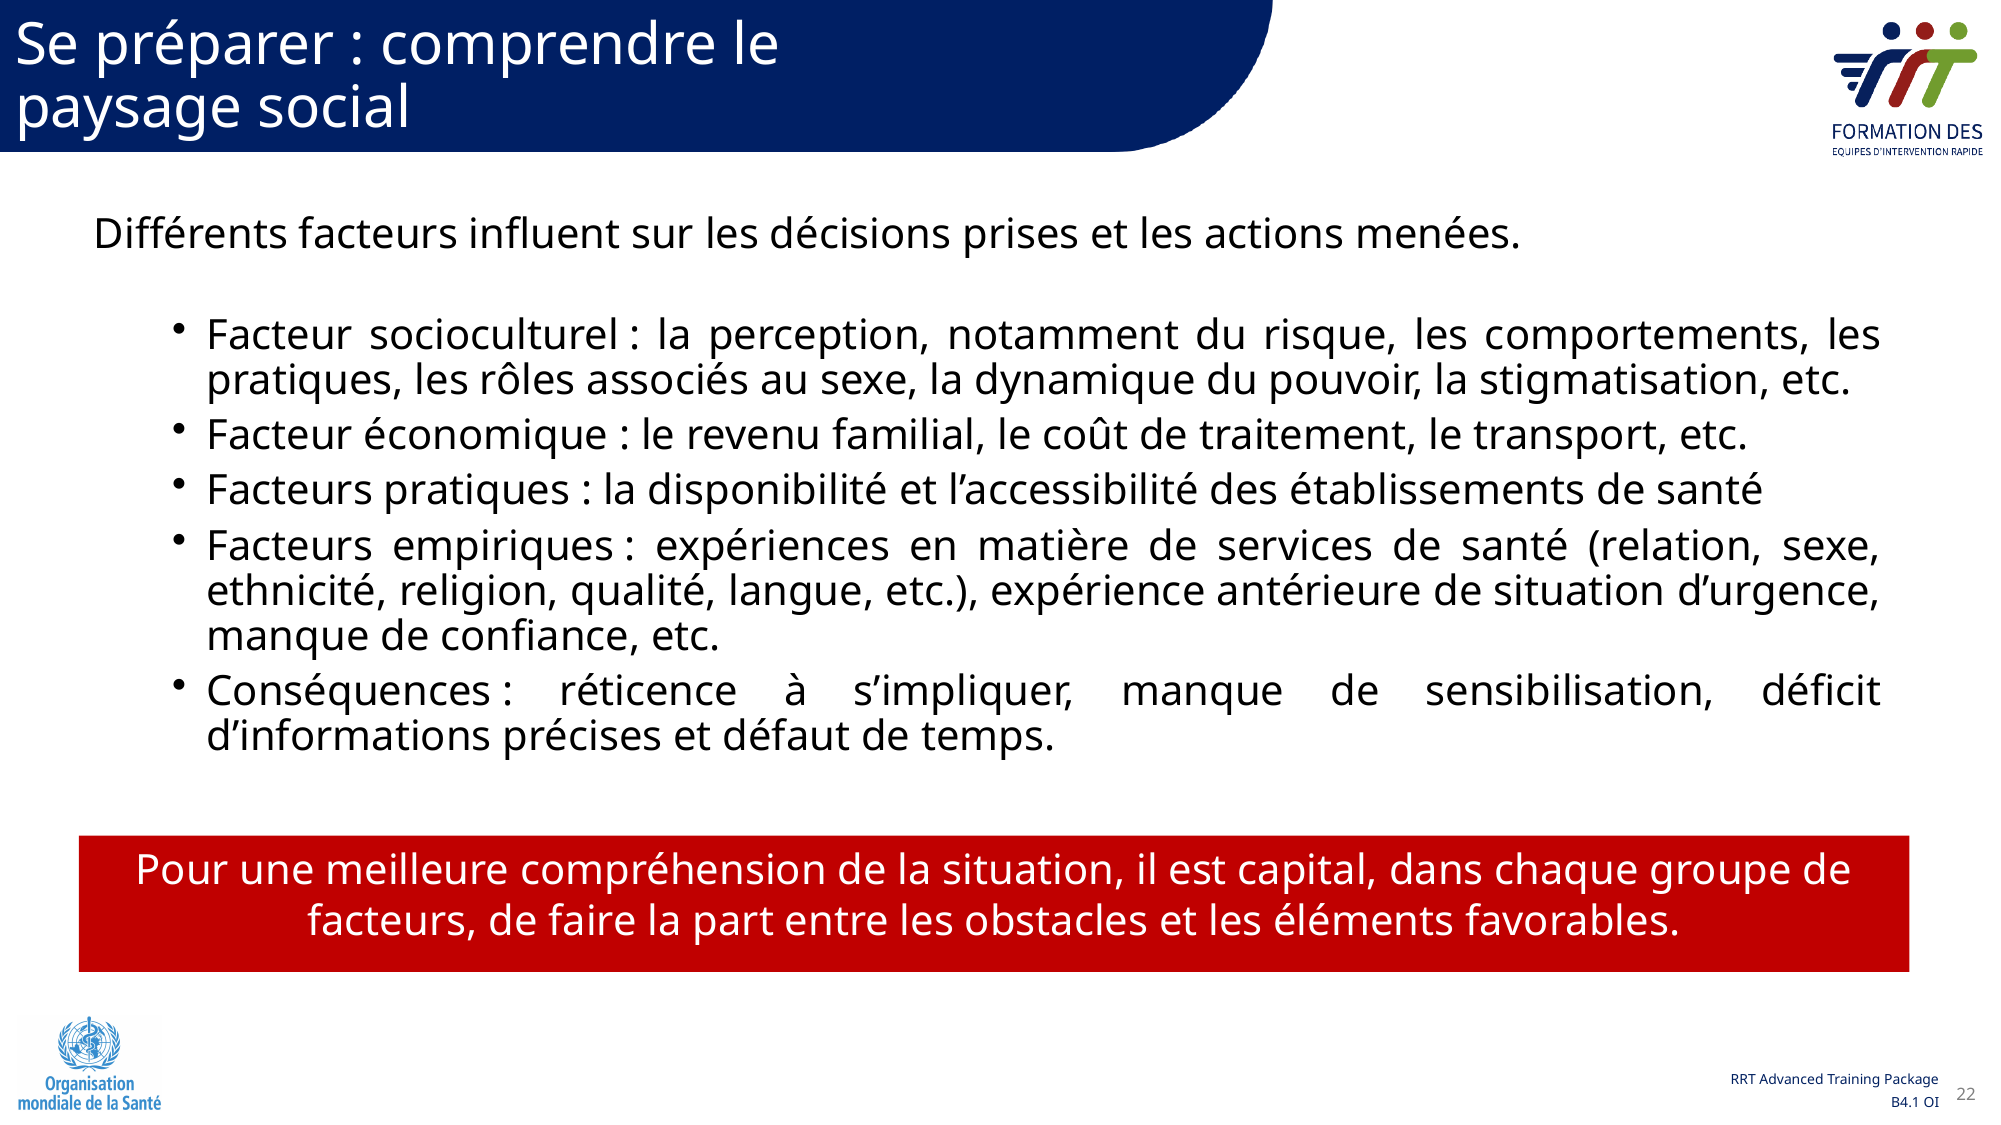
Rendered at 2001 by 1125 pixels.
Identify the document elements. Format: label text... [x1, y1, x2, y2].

picture [17, 1015, 162, 1111]
picture [0, 0, 1273, 152]
text_box Pour une meilleure compréhension de la situation, il est capital, dans chaque groupe de facteurs, de faire la part entre les obstacles et les éléments favorables. [78, 835, 1910, 972]
list Différents facteurs influent sur les décisions prises et les actions menées. Facteur socioculturel : la perception, notamment du risque, les comportements, les pratiques, les rôles associés au sexe, la dynamique du pouvoir, la stigmatisation, etc. Facteur économique : le revenu familial, le coût de traitement, le transport, etc. Facteurs pratiques : la disponibilité et l’accessibilité des établissements de santé Facteurs empiriques : expériences en matière de services de santé (relation, sexe, ethnicité, religion, qualité, langue, etc.), expérience antérieure de situation d’urgence, manque de confiance, etc. Conséquences : réticence à s’impliquer, manque de sensibilisation, déficit d’informations précises et défaut de temps. [78, 204, 1898, 768]
picture [1832, 21, 1983, 157]
title Se préparer : comprendre le paysage social [0, 17, 1005, 137]
